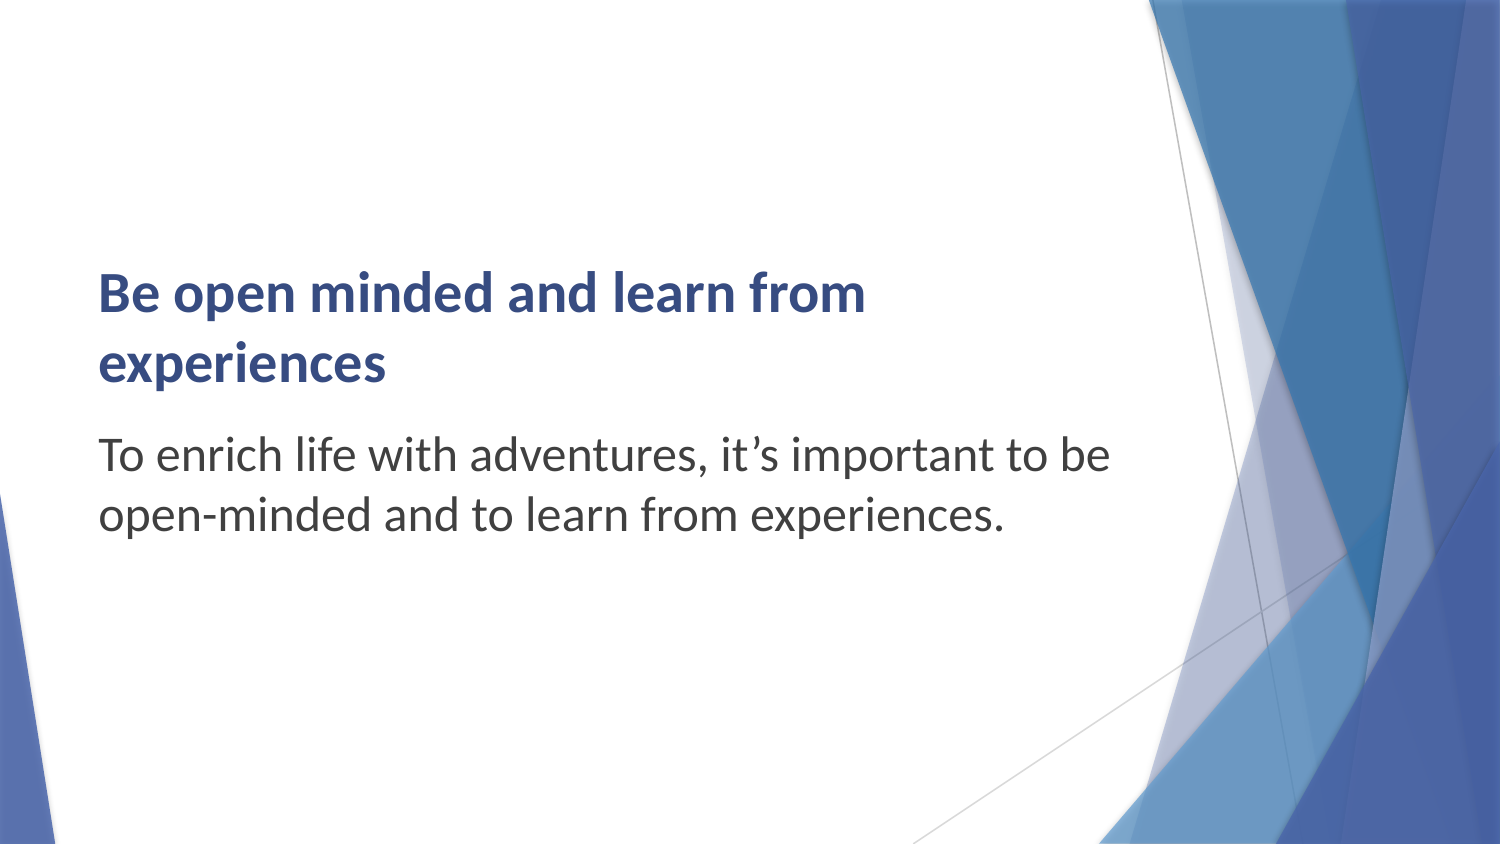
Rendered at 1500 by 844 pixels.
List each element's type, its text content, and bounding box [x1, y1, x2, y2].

title Be open minded and learn from experiences [83, 256, 1141, 392]
list To enrich life with adventures, it’s important to be open-minded and to learn from experiences. [83, 392, 1141, 571]
